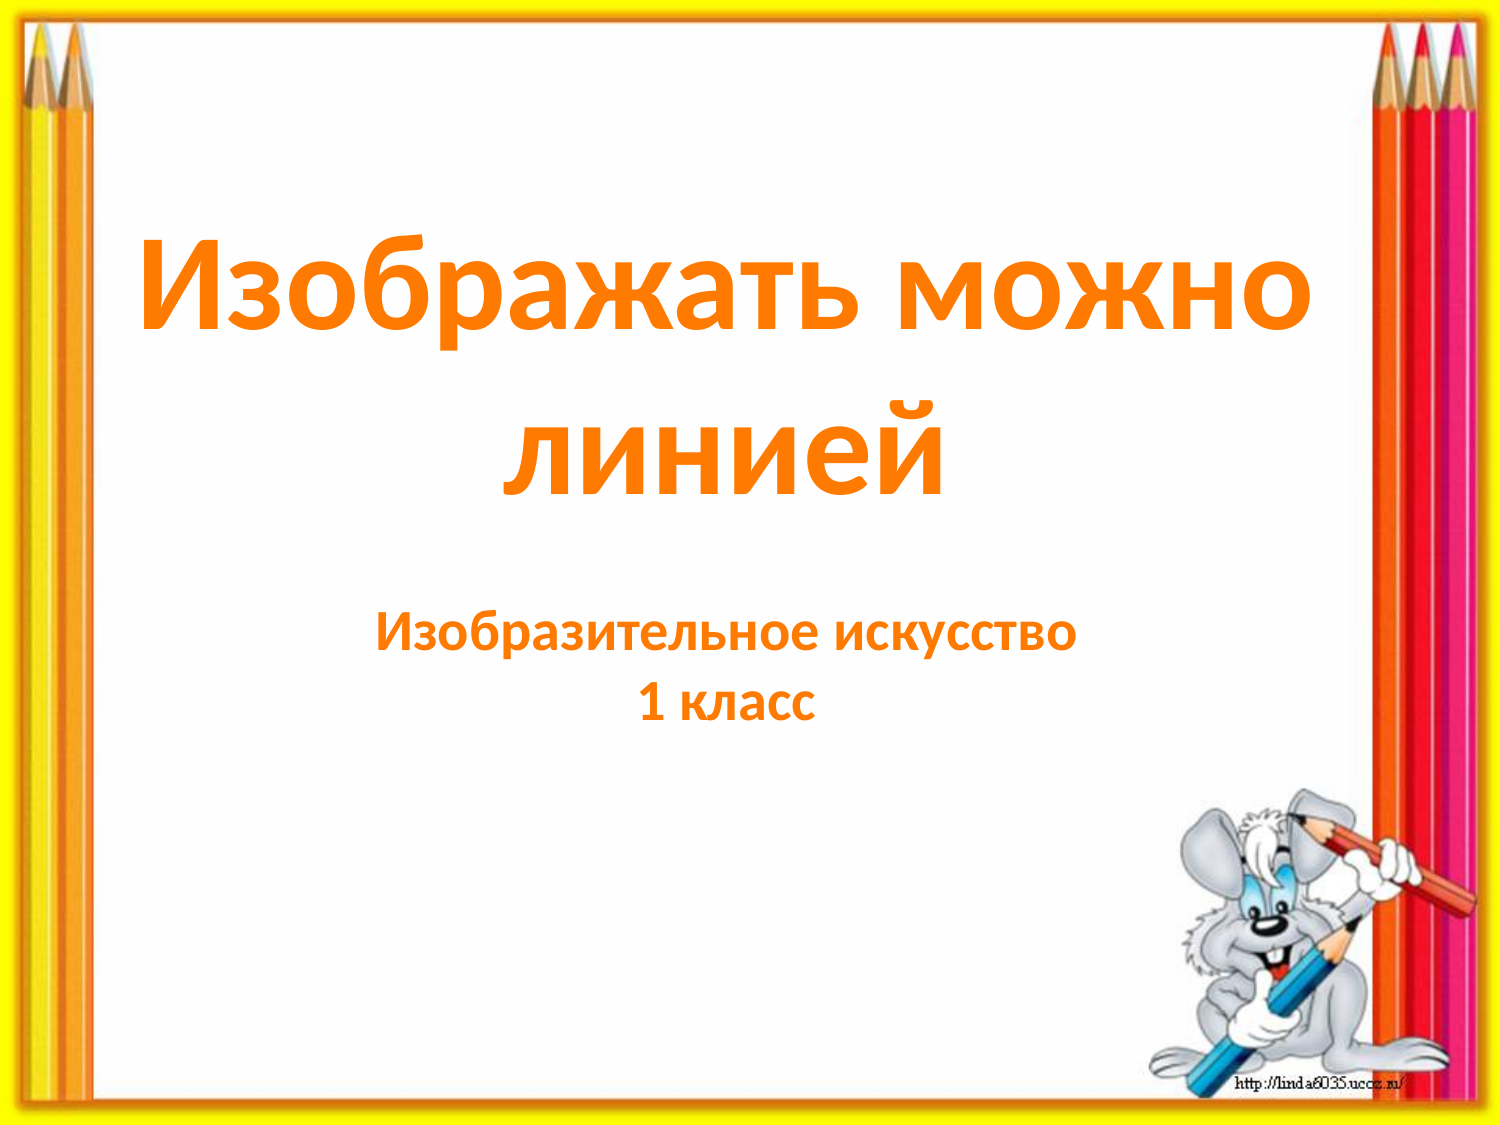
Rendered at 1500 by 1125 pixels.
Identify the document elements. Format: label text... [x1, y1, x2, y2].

text_box Изображать можно линией Изобразительное искусство 1 класс [88, 184, 1365, 740]
picture [0, 0, 1500, 1125]
